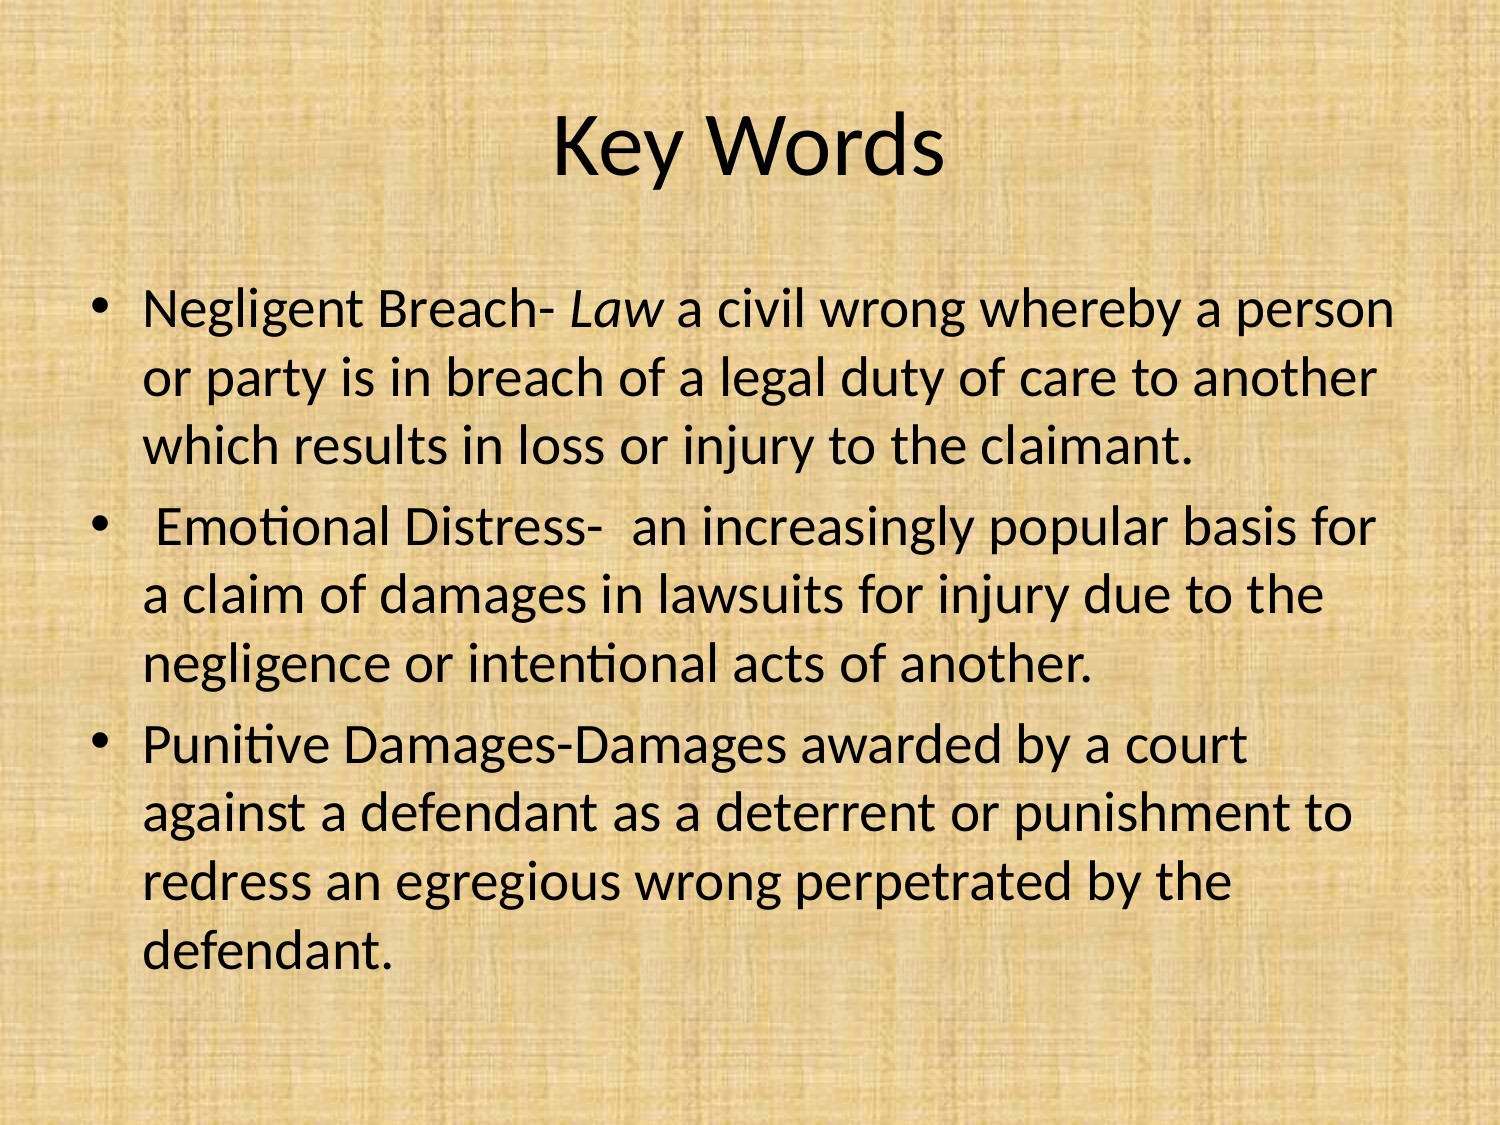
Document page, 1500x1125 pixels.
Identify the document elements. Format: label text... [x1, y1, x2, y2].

list Negligent Breach- Law a civil wrong whereby a person or party is in breach of a legal duty of care to another which results in loss or injury to the claimant. Emotional Distress- an increasingly popular basis for a claim of damages in lawsuits for injury due to the negligence or intentional acts of another. Punitive Damages-Damages awarded by a court against a defendant as a deterrent or punishment to redress an egregious wrong perpetrated by the defendant. [75, 262, 1425, 1005]
picture [0, 0, 1500, 1125]
title Key Words [75, 45, 1425, 233]
